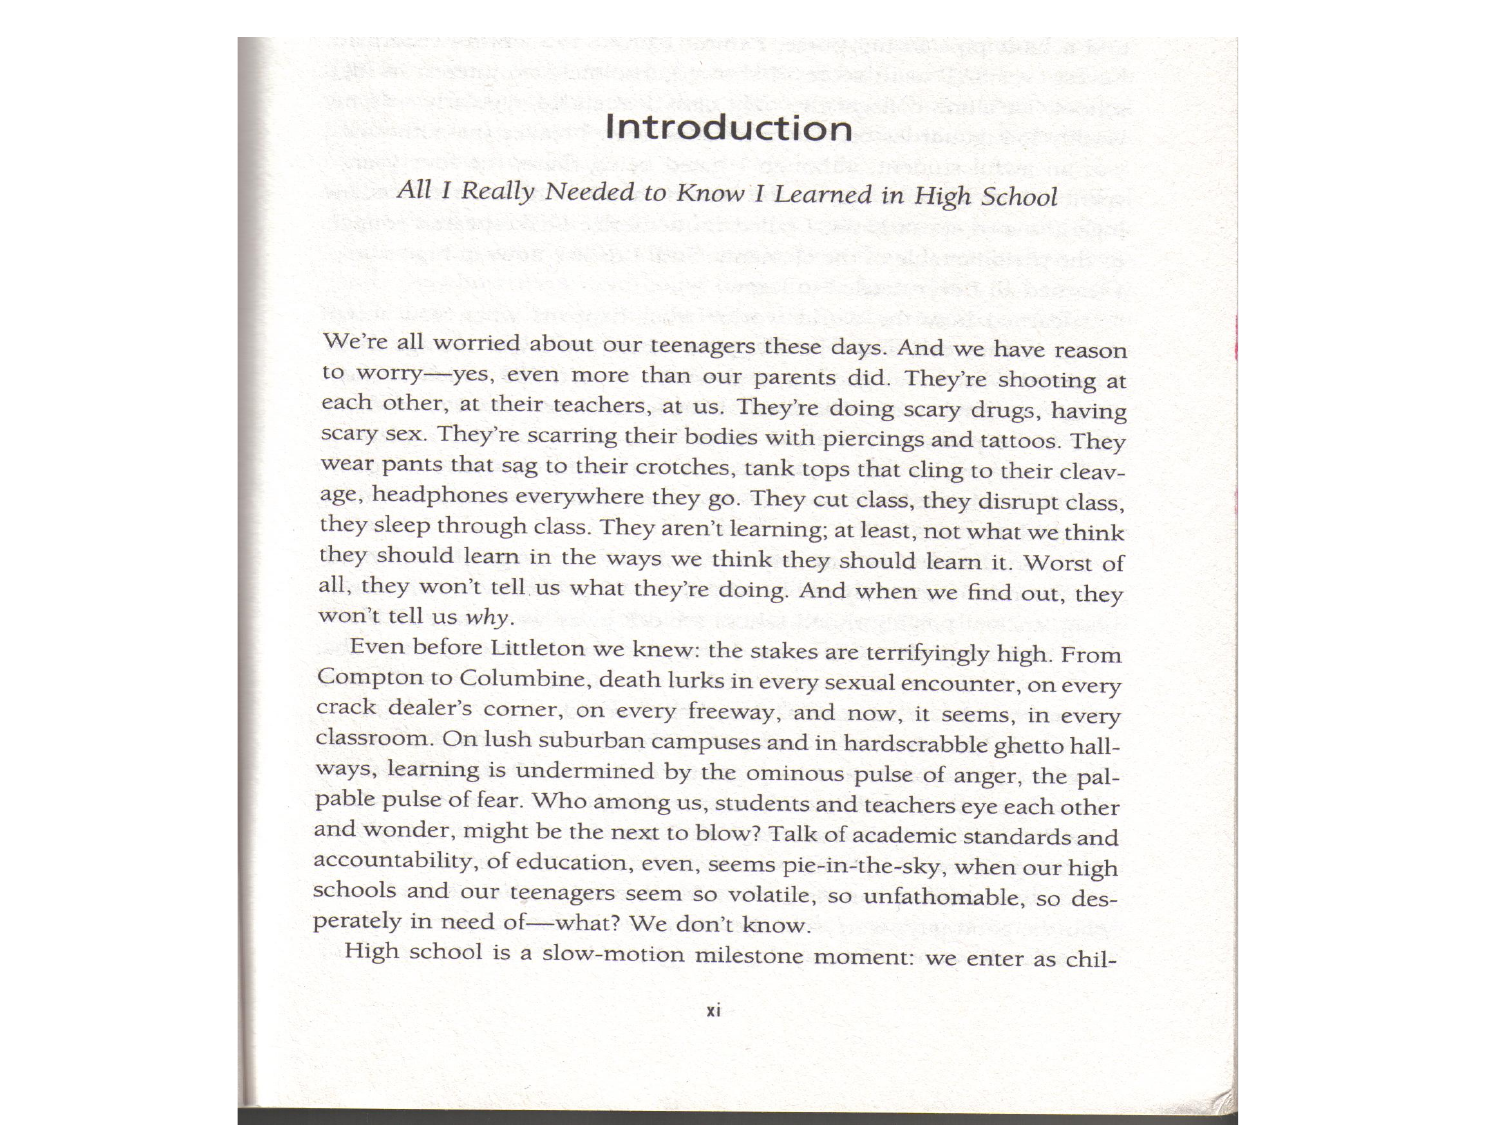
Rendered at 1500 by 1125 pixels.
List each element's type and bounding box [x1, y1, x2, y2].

picture [237, 37, 1239, 1125]
